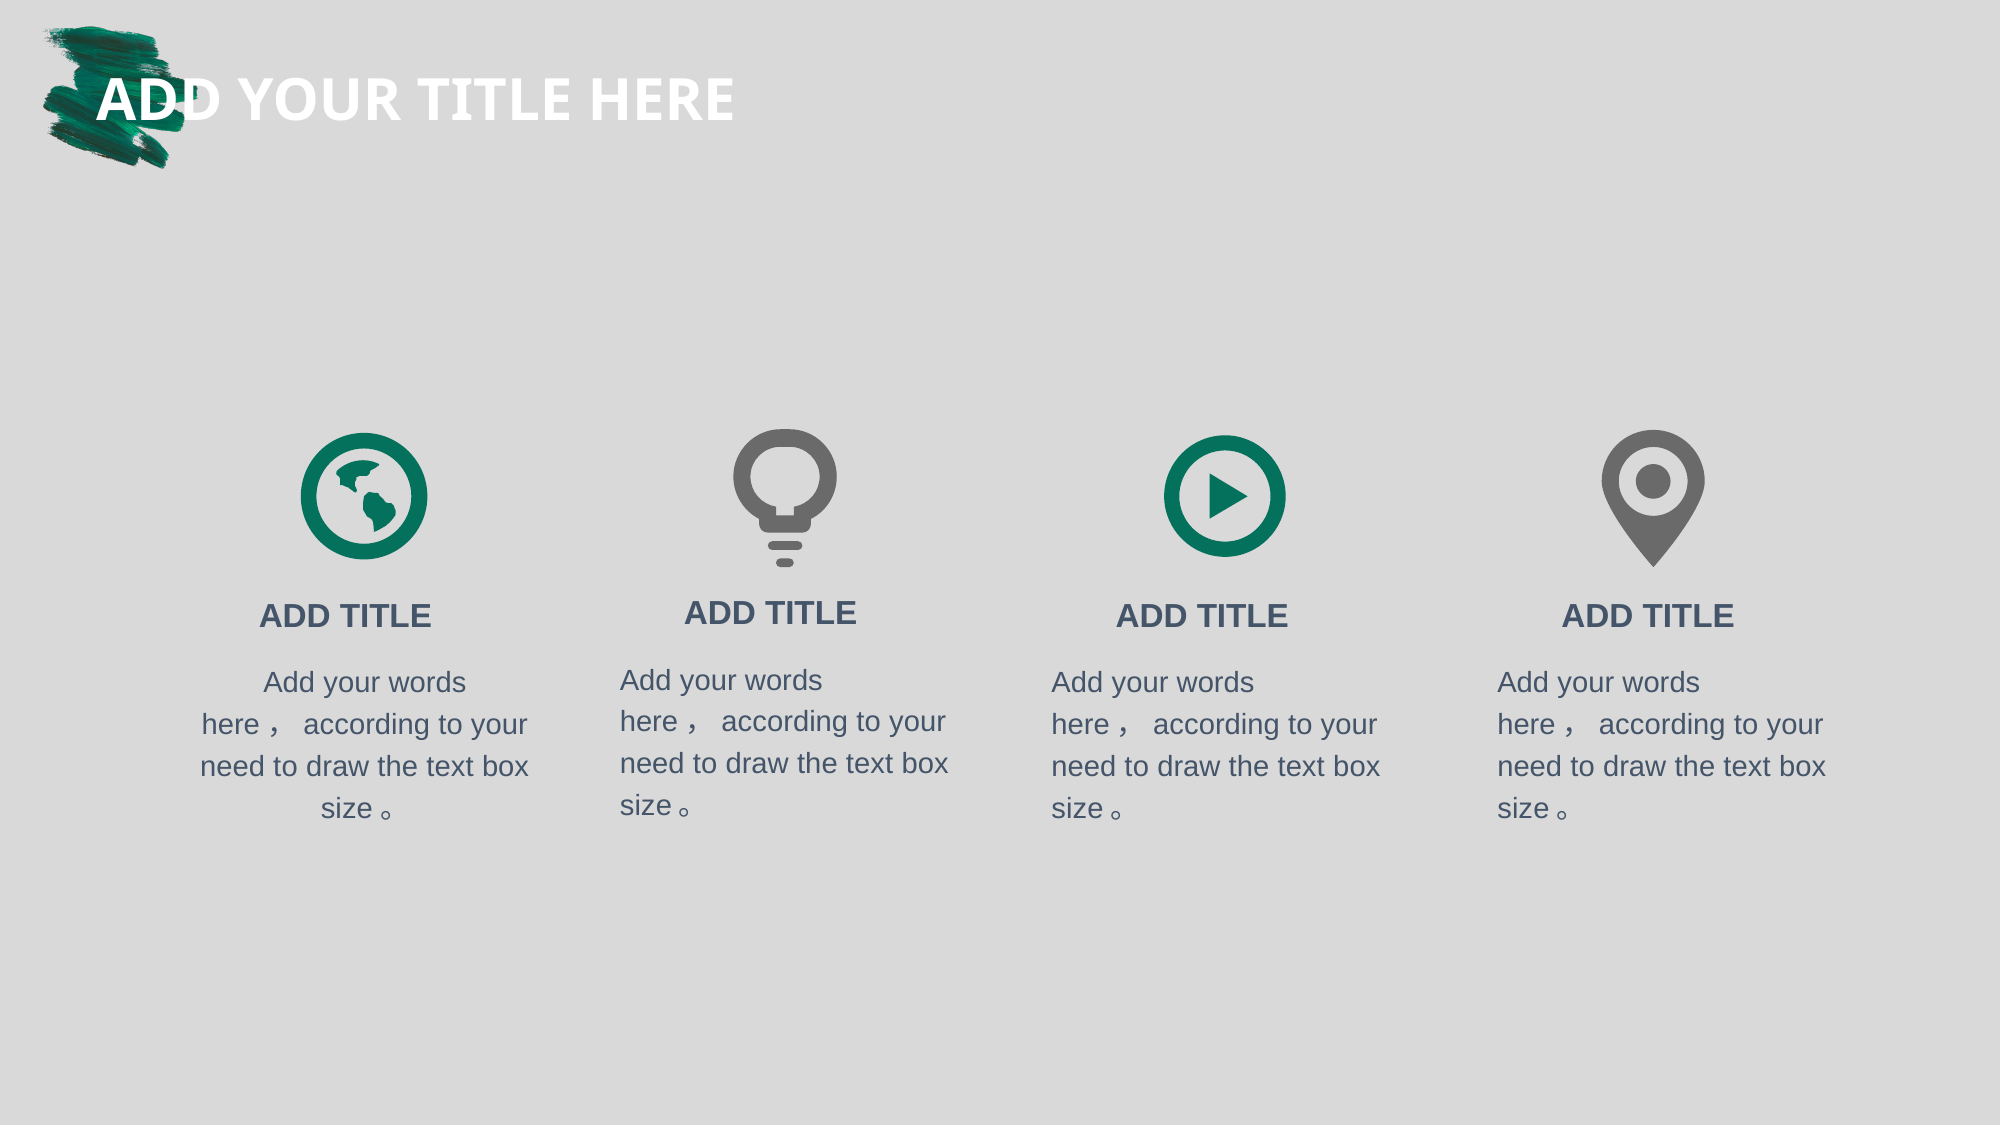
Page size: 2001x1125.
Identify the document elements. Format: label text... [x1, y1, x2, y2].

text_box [1051, 435, 1393, 784]
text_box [194, 432, 536, 784]
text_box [619, 429, 961, 781]
text_box ADD YOUR TITLE HERE [199, 54, 793, 140]
picture [42, 26, 199, 169]
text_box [1497, 429, 1839, 784]
